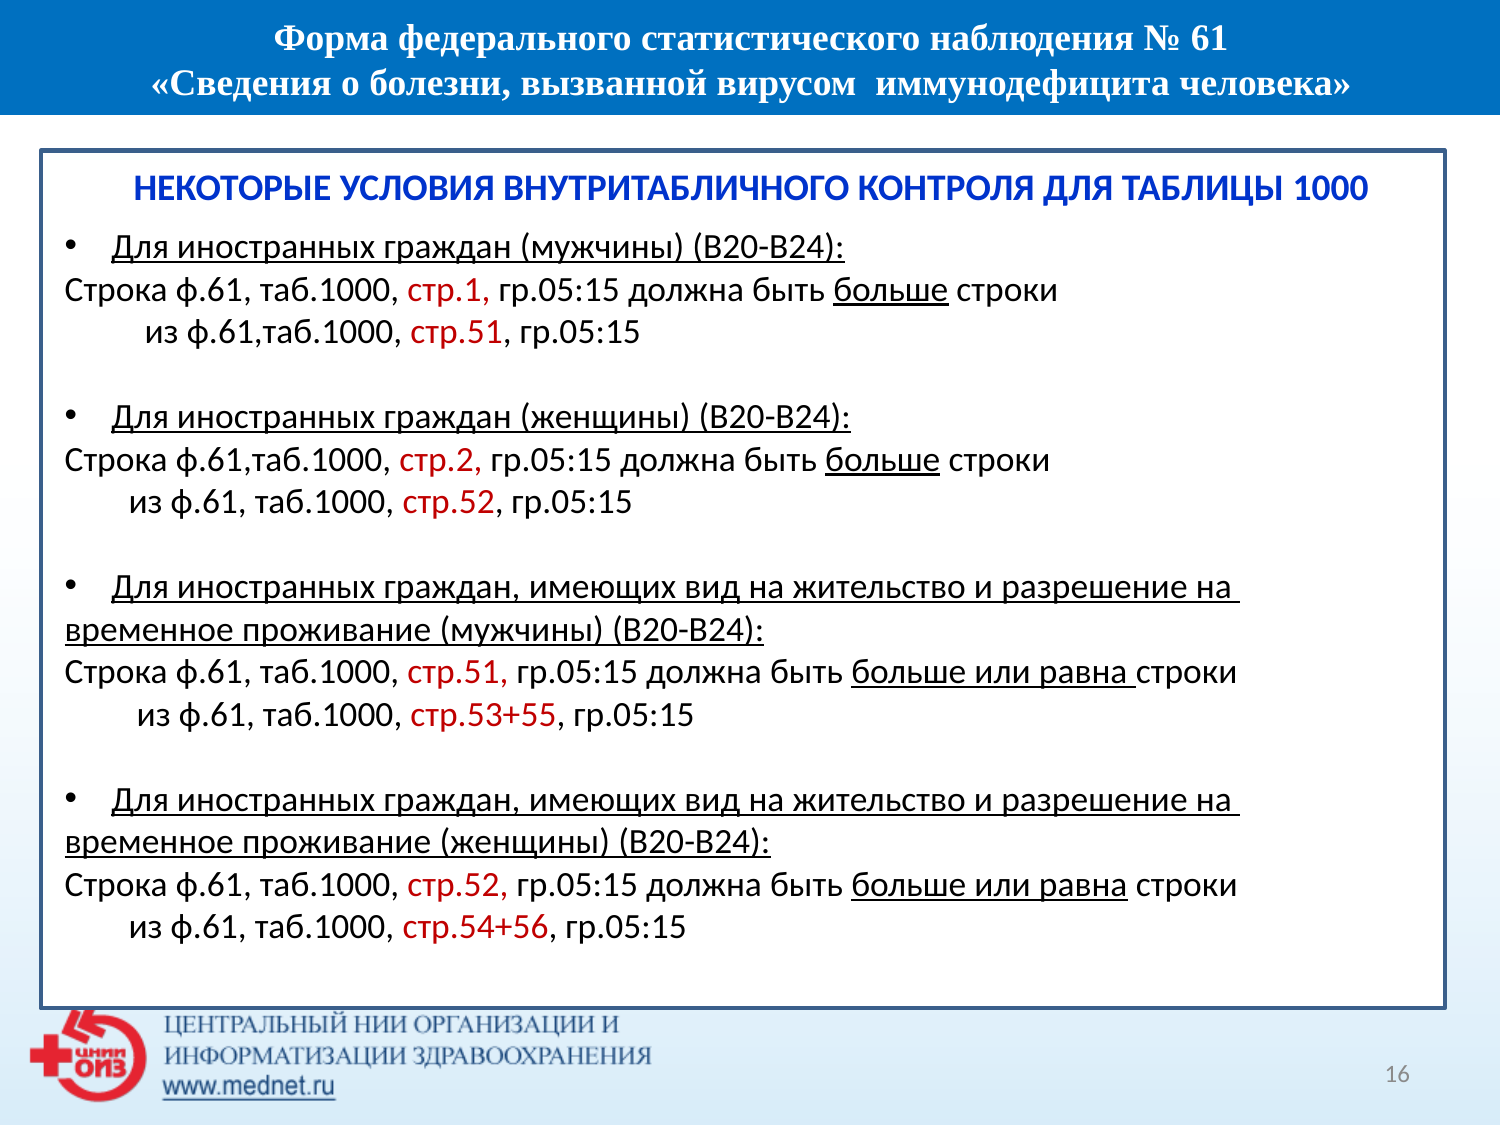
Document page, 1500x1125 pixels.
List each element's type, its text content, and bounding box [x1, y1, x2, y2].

text_box Для иностранных граждан (мужчины) (В20-В24): Строка ф.61, таб.1000, стр.1, гр.05:15 должна быть больше строки из ф.61,таб.1000, стр.51, гр.05:15 Для иностранных граждан (женщины) (В20-В24): Строка ф.61,таб.1000, стр.2, гр.05:15 должна быть больше строки из ф.61, таб.1000, стр.52, гр.05:15 Для иностранных граждан, имеющих вид на жительство и разрешение на временное проживание (мужчины) (В20-В24): Строка ф.61, таб.1000, стр.51, гр.05:15 должна быть больше или равна строки из ф.61, таб.1000, стр.53+55, гр.05:15 Для иностранных граждан, имеющих вид на жительство и разрешение на временное проживание (женщины) (В20-В24): Строка ф.61, таб.1000, стр.52, гр.05:15 должна быть больше или равна строки из ф.61, таб.1000, стр.54+56, гр.05:15 [49, 215, 1412, 954]
text_box Форма федерального статистического наблюдения № 61 «Сведения о болезни, вызванной вирусом иммунодефицита человека» [0, 0, 1500, 117]
picture [0, 117, 1500, 1125]
text_box НЕКОТОРЫЕ УСЛОВИЯ ВНУТРИТАБЛИЧНОГО КОНТРОЛЯ ДЛЯ ТАБЛИЦЫ 1000 [49, 155, 1454, 216]
text_box [39, 148, 1447, 1010]
slide_number 16 [1074, 1042, 1425, 1103]
